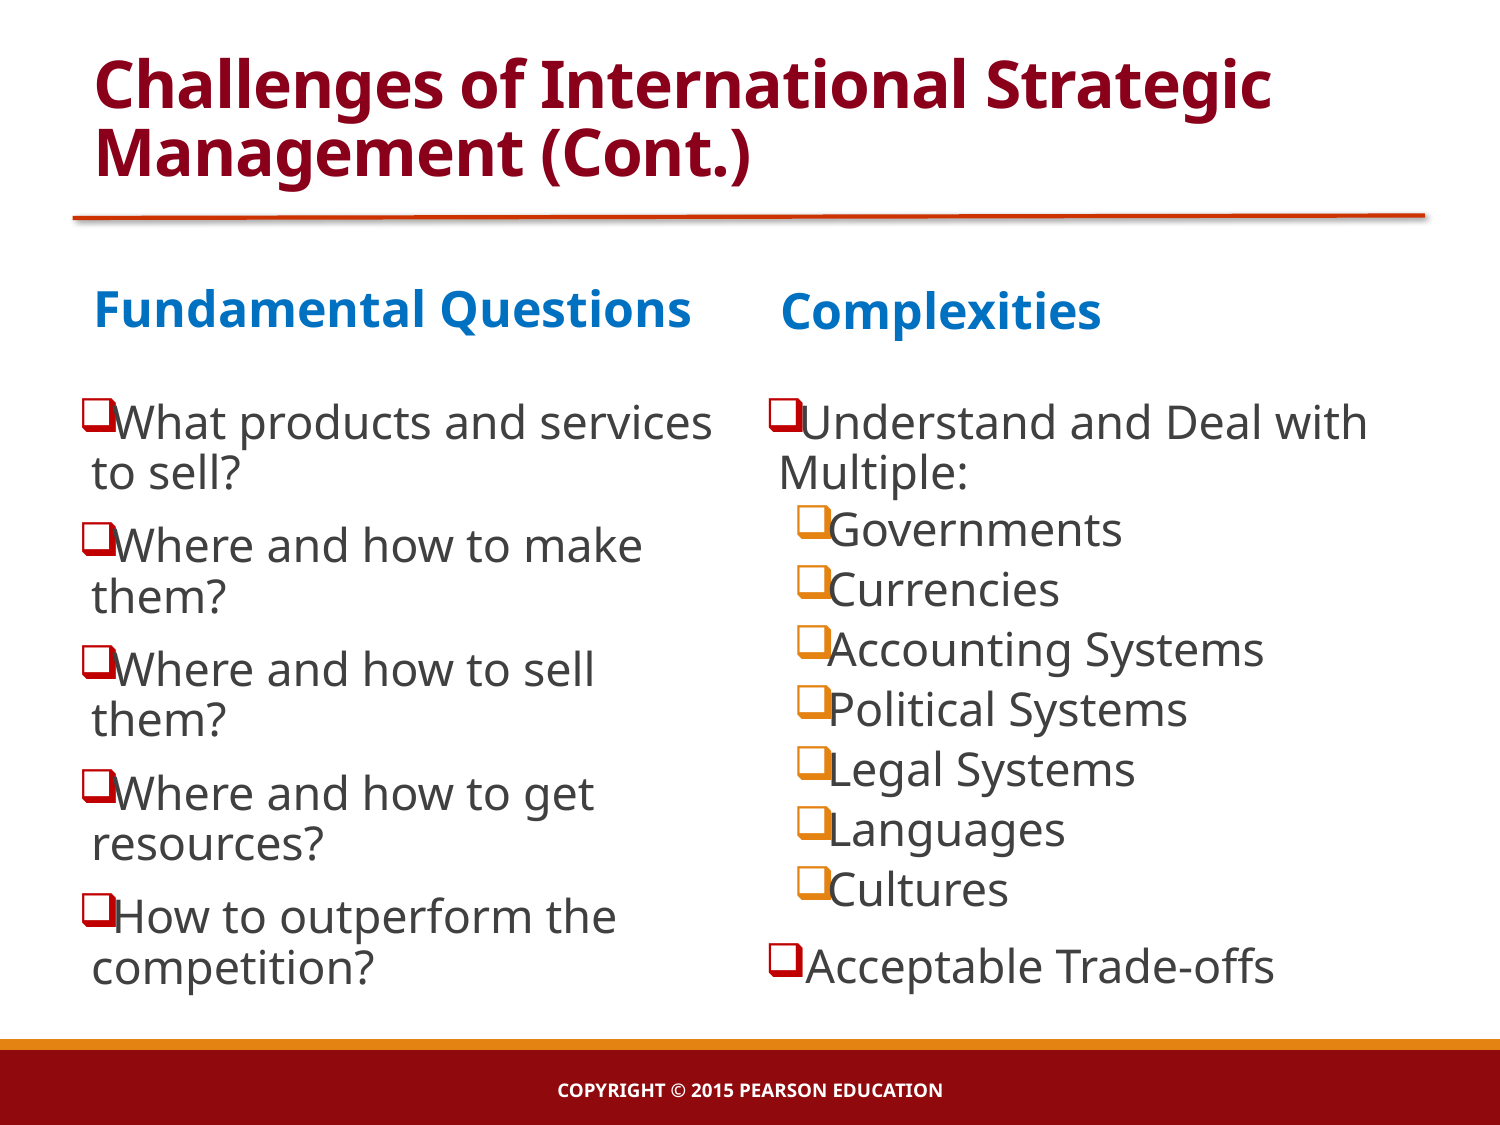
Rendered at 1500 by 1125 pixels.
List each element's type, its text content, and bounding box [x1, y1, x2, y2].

list What products and services to sell? Where and how to make them? Where and how to sell them? Where and how to get resources? How to outperform the competition? [78, 391, 743, 1009]
list Fundamental Questions [78, 250, 743, 372]
list Understand and Deal with Multiple: Governments Currencies Accounting Systems Political Systems Legal Systems Languages Cultures Acceptable Trade-offs [765, 391, 1429, 1009]
footer Copyright © 2015 Pearson Education [453, 1059, 1047, 1120]
list Complexities [765, 253, 1429, 375]
title Challenges of International Strategic Management (Cont.) [78, 47, 1429, 197]
